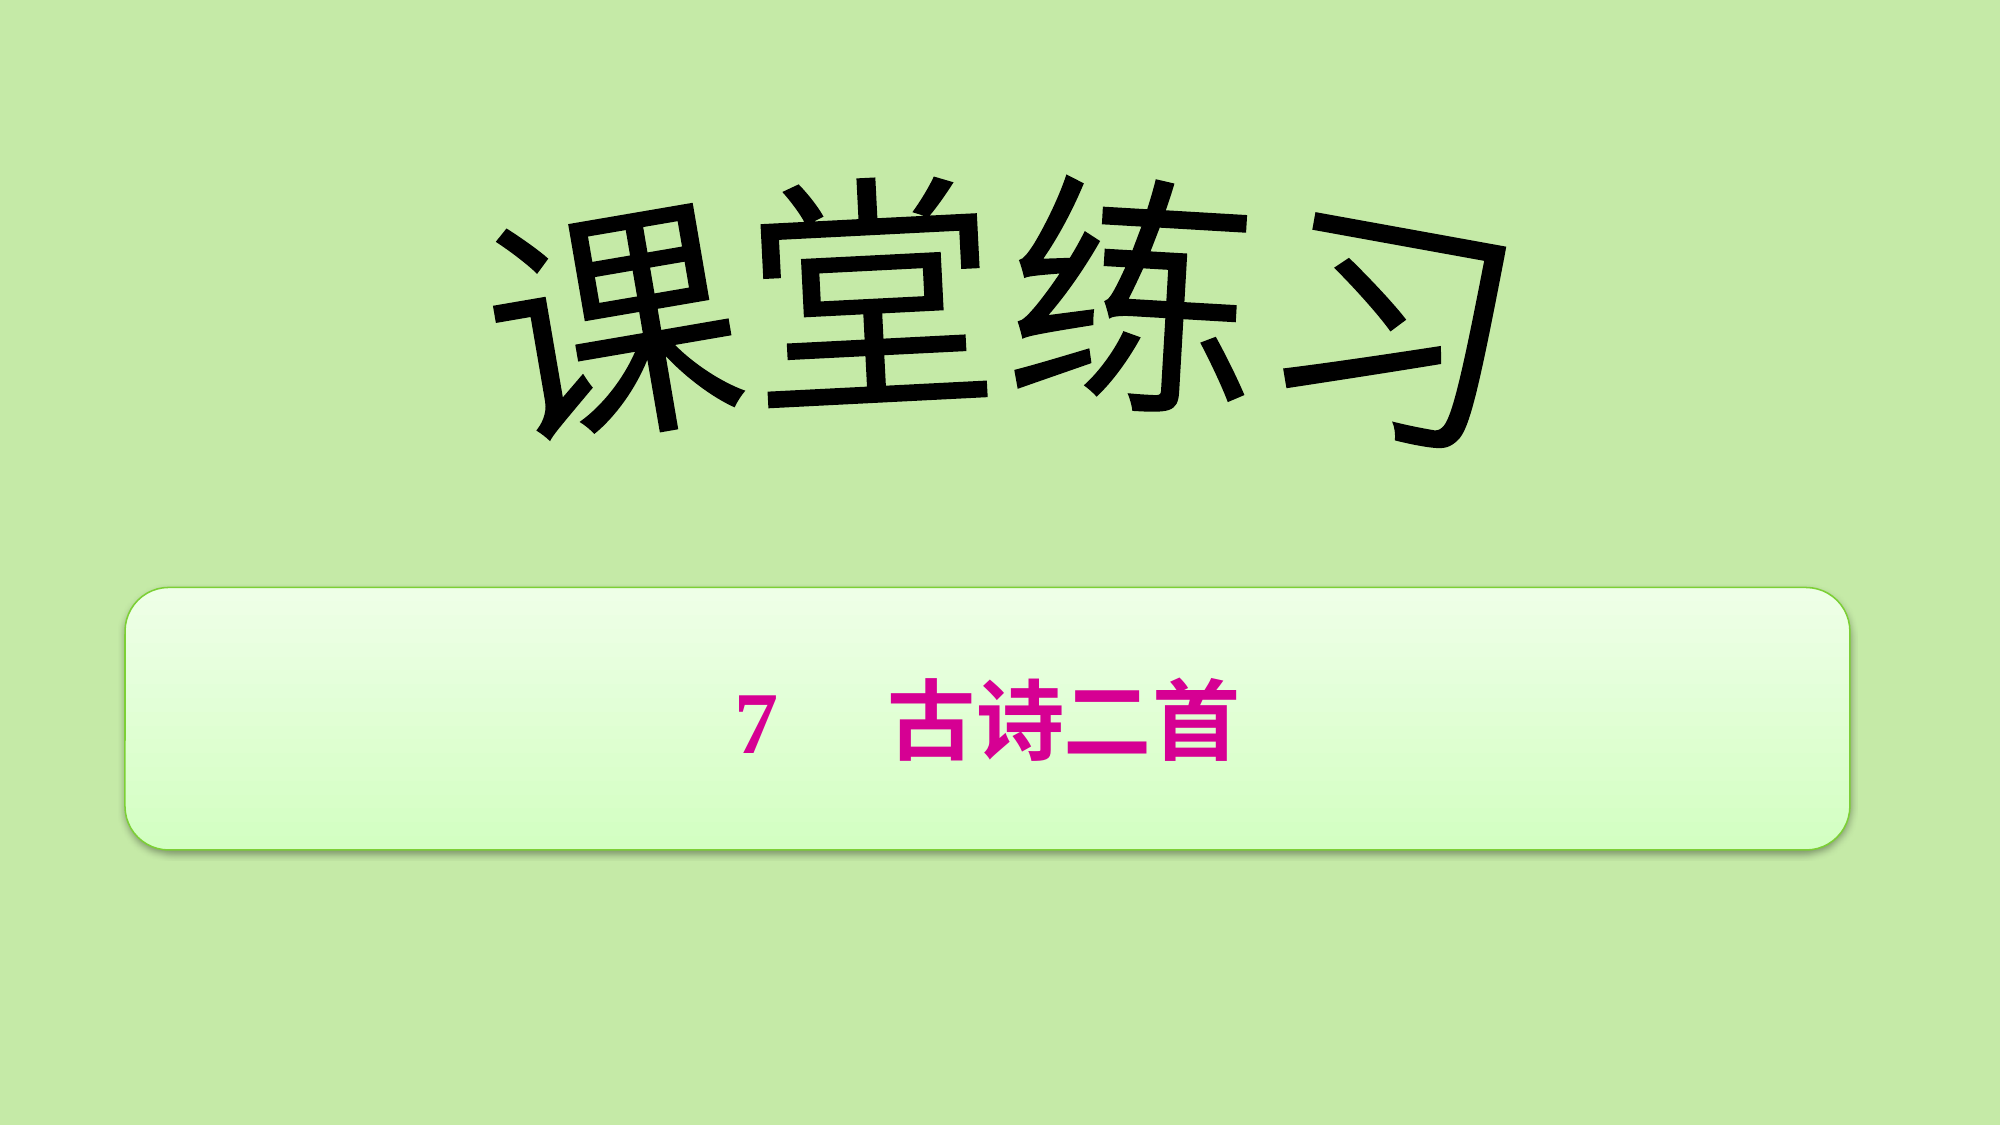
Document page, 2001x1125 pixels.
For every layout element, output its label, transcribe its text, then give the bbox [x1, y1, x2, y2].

text_box 7 古诗二首 [124, 586, 1851, 851]
